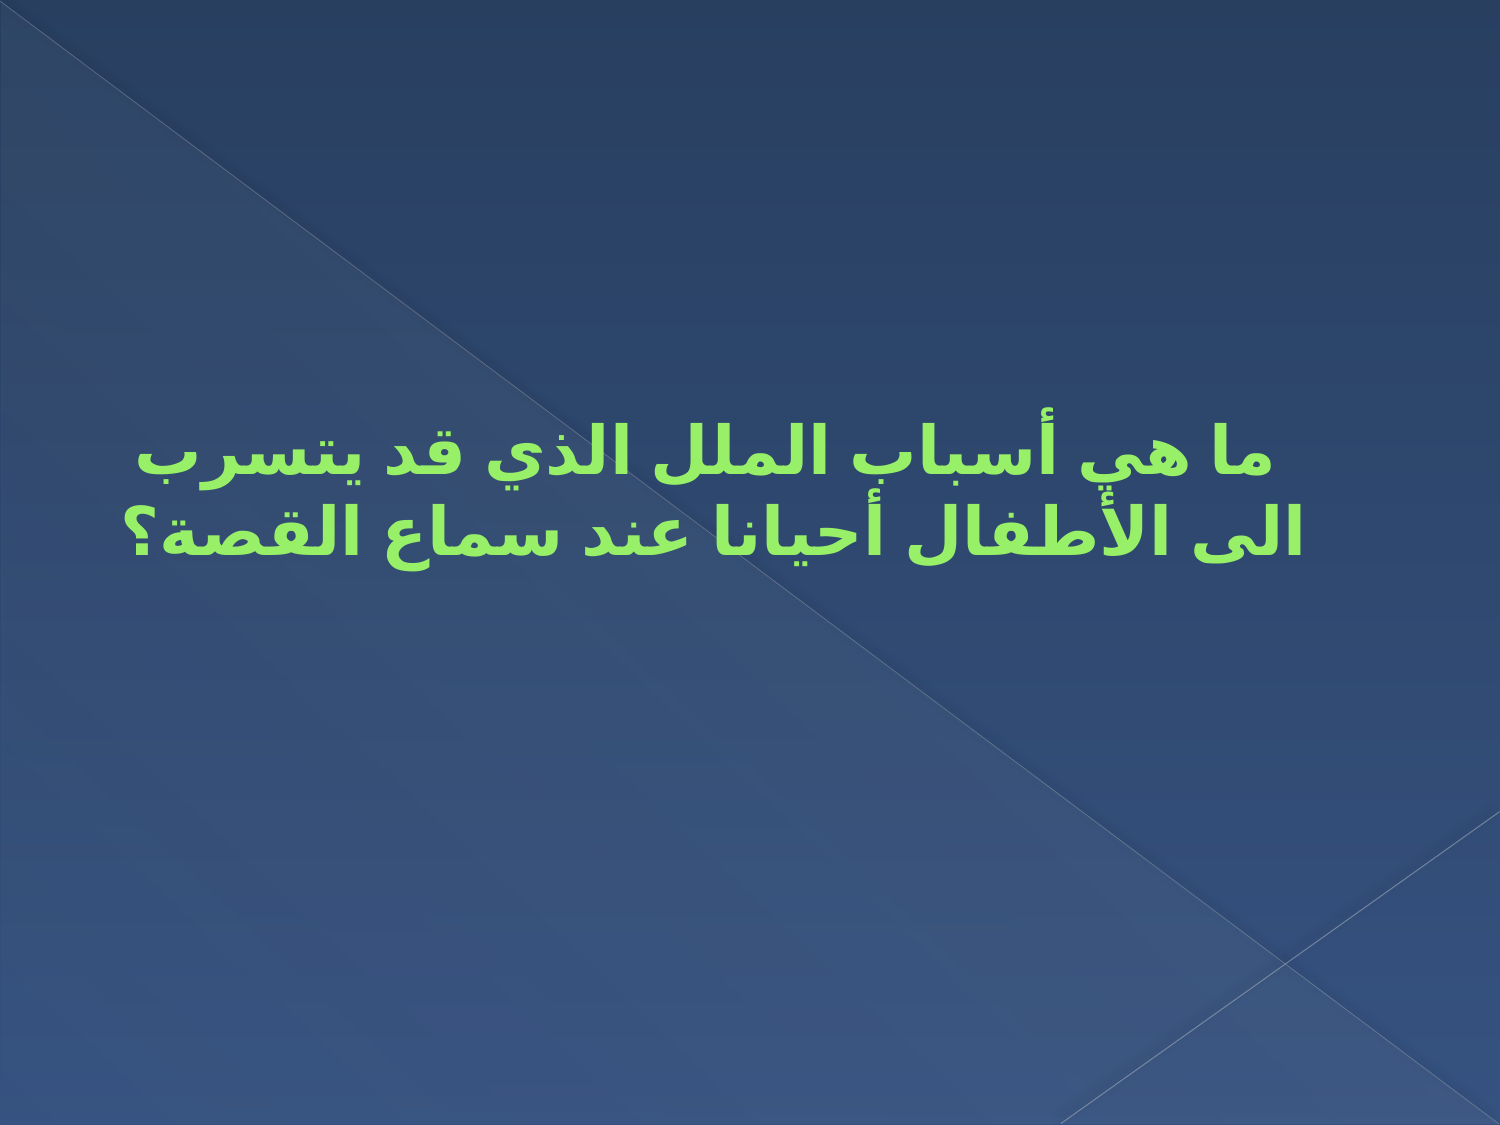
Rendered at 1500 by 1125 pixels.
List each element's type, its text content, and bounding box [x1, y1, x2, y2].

title ما هي أسباب الملل الذي قد يتسرب الى الأطفال أحيانا عند سماع القصة؟ [64, 373, 1415, 603]
